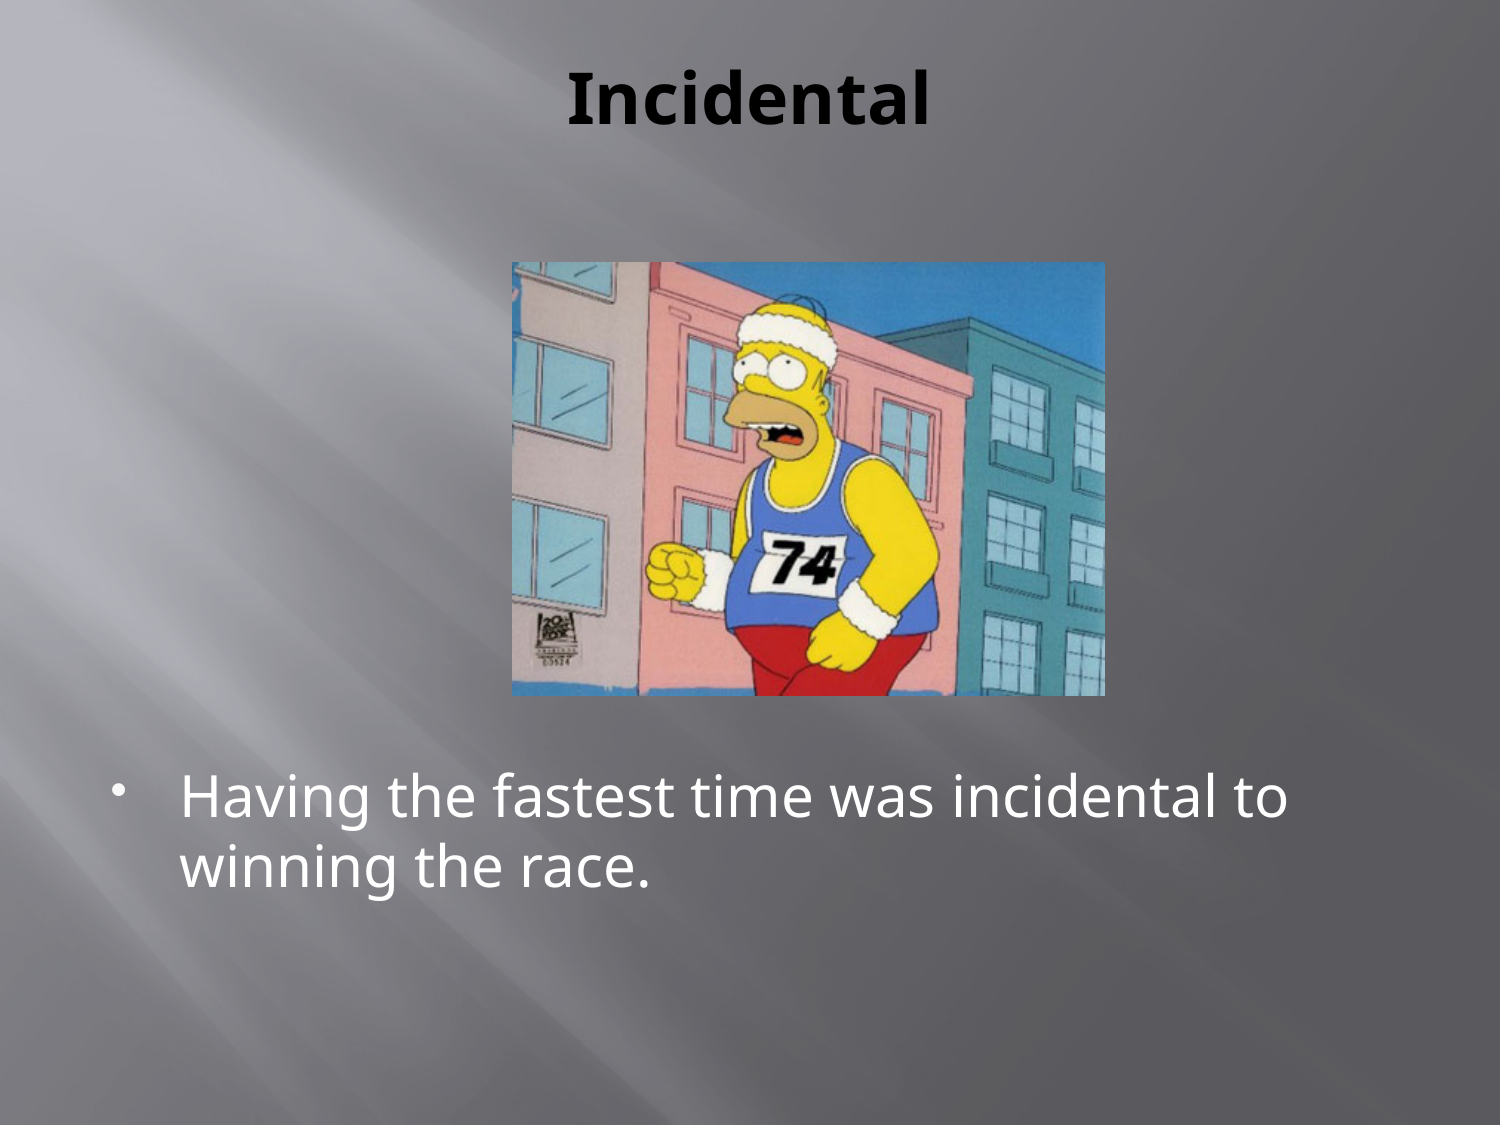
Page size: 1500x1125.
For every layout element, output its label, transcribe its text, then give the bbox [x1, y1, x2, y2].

list Having the fastest time was incidental to winning the race. [75, 262, 1425, 1035]
picture [512, 262, 1105, 697]
title Incidental [75, 45, 1425, 233]
